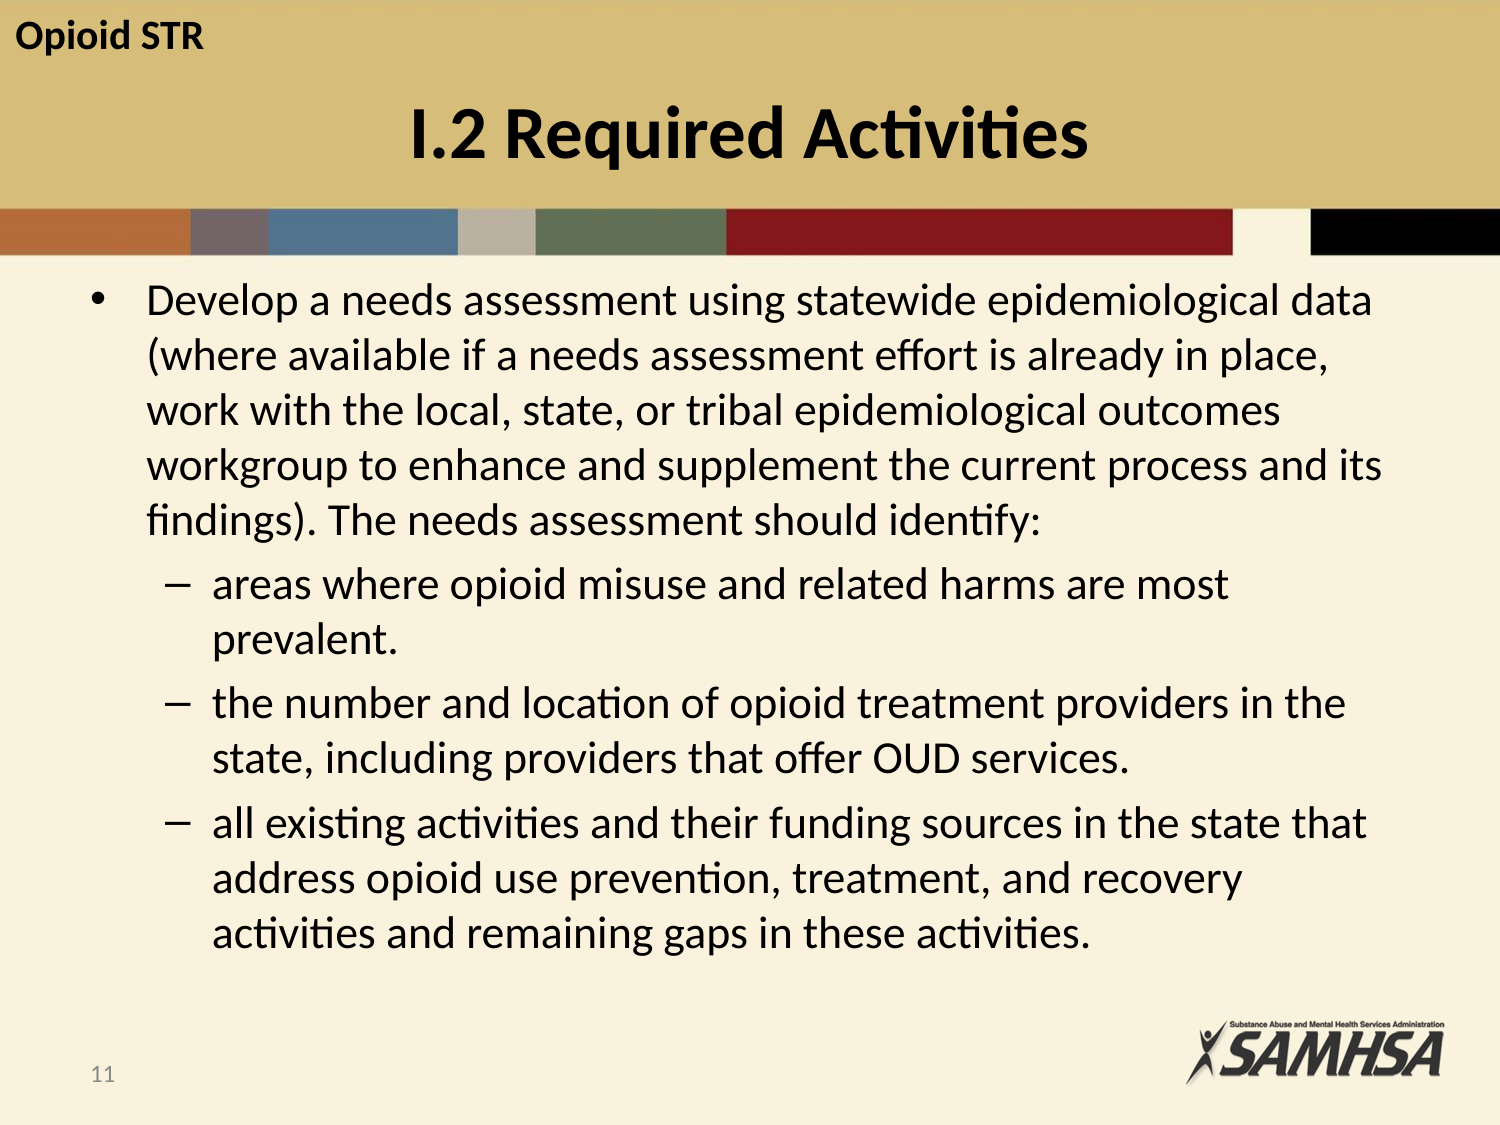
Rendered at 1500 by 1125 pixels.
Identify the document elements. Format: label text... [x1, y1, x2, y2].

slide_number 11 [75, 1042, 425, 1103]
title I.2 Required Activities [74, 44, 1426, 213]
list Develop a needs assessment using statewide epidemiological data (where available if a needs assessment effort is already in place, work with the local, state, or tribal epidemiological outcomes workgroup to enhance and supplement the current process and its findings). The needs assessment should identify: areas where opioid misuse and related harms are most prevalent. the number and location of opioid treatment providers in the state, including providers that offer OUD services. all existing activities and their funding sources in the state that address opioid use prevention, treatment, and recovery activities and remaining gaps in these activities. [74, 262, 1426, 968]
picture [0, 0, 1500, 1125]
